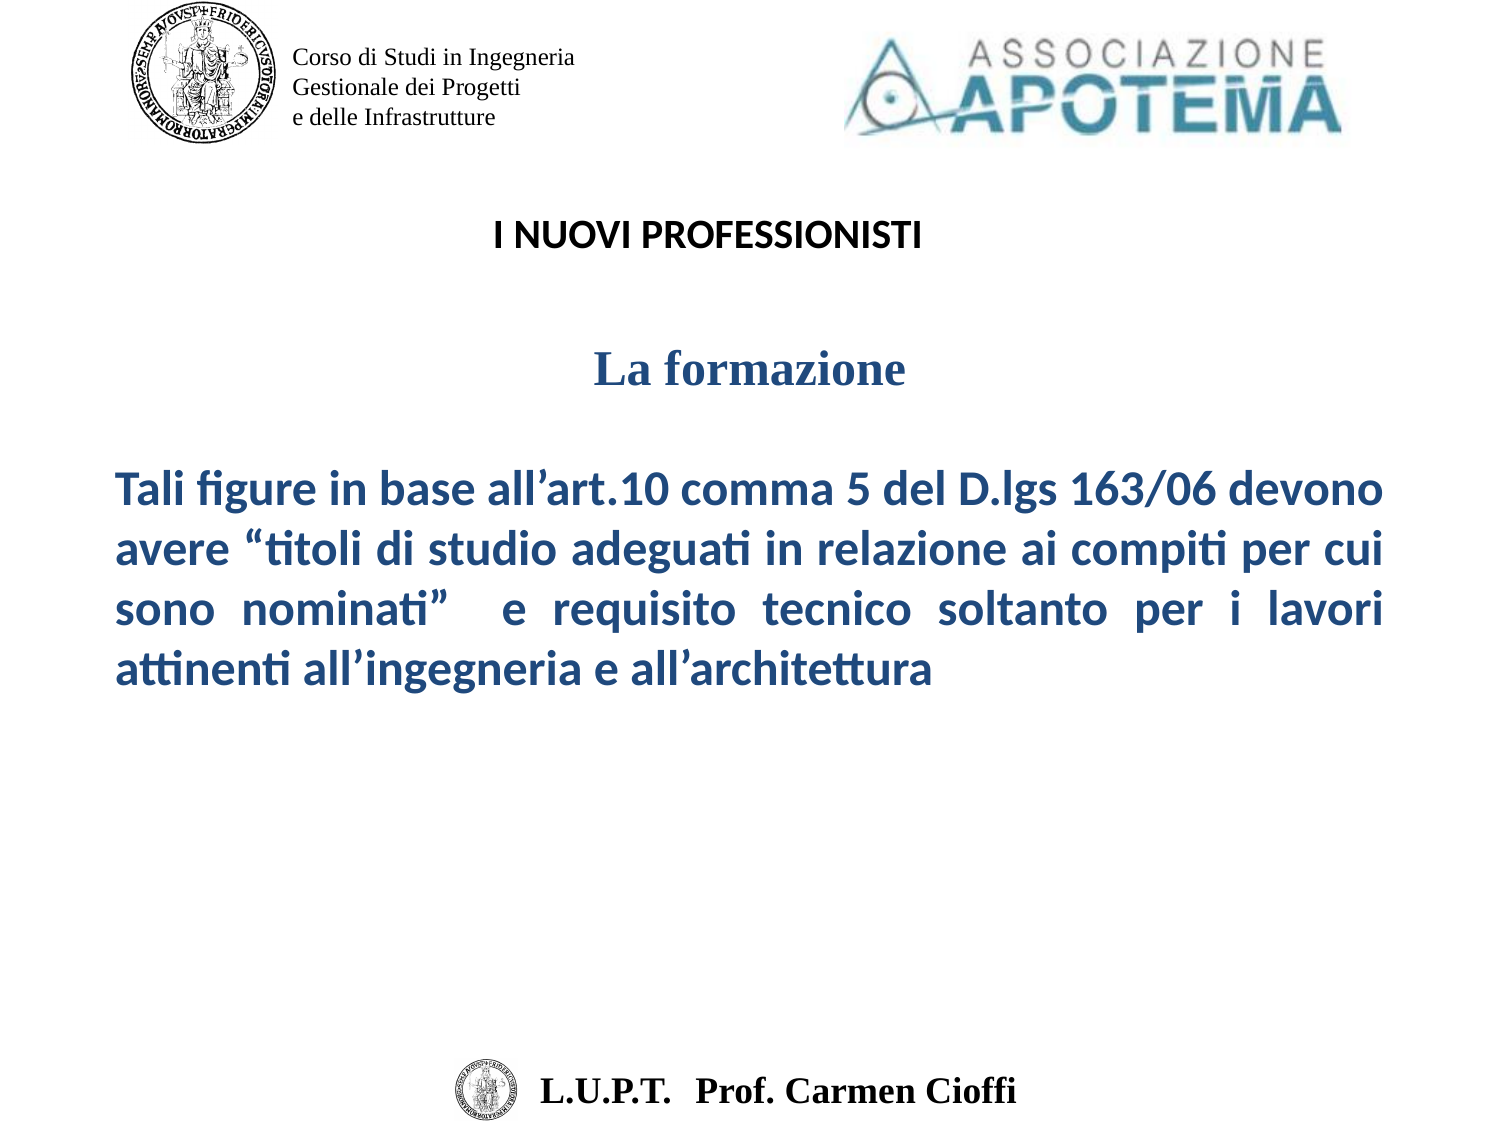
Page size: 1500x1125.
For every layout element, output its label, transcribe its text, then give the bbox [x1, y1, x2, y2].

subtitle Prof. Carmen Cioffi [704, 1058, 1058, 1118]
picture [128, 0, 278, 145]
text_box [454, 1058, 703, 1121]
text_box Corso di Studi in Ingegneria Gestionale dei Progetti e delle Infrastrutture [282, 32, 597, 138]
text_box La formazione Tali figure in base all’art.10 comma 5 del D.lgs 163/06 devono avere “titoli di studio adeguati in relazione ai compiti per cui sono nominati” e requisito tecnico soltanto per i lavori attinenti all’ingegneria e all’architettura [100, 328, 1400, 803]
picture [844, 9, 1353, 153]
text_box I NUOVI PROFESSIONISTI [81, 199, 1334, 264]
